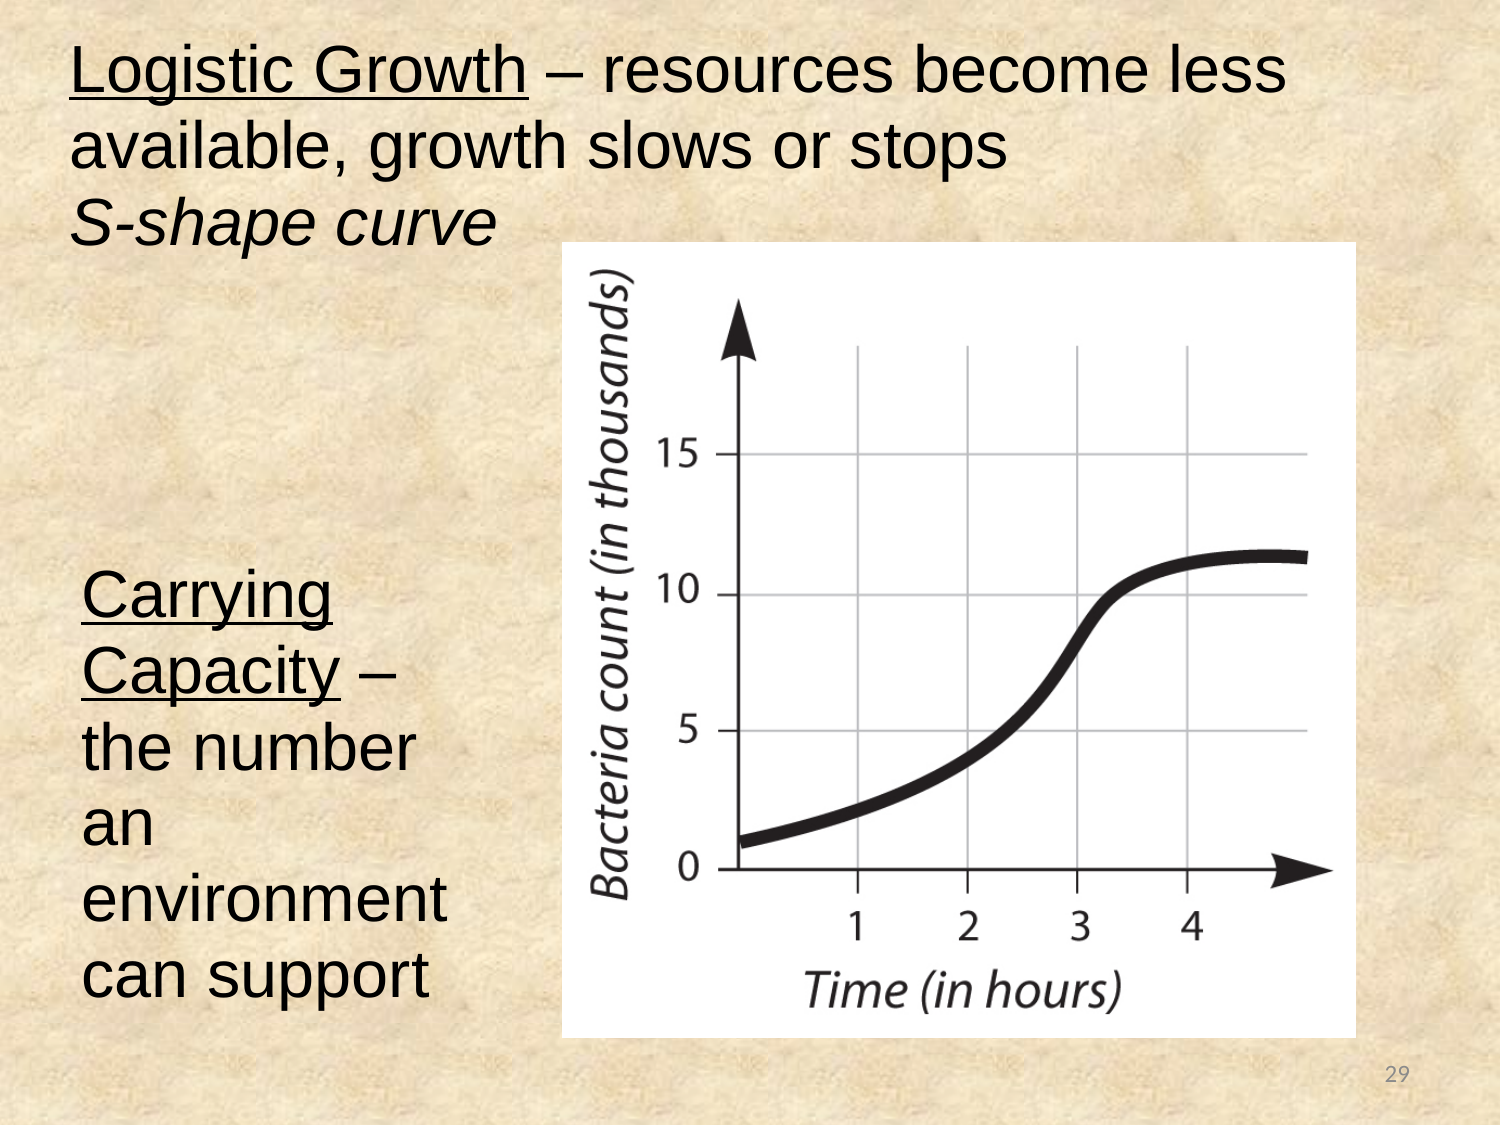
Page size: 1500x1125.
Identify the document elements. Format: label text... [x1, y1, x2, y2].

picture [562, 242, 1356, 1038]
slide_number 29 [1074, 1042, 1425, 1103]
text_box Logistic Growth – resources become less available, growth slows or stops S-shape curve [69, 32, 1431, 261]
text_box Carrying Capacity – the number an environment can support [81, 557, 506, 1014]
